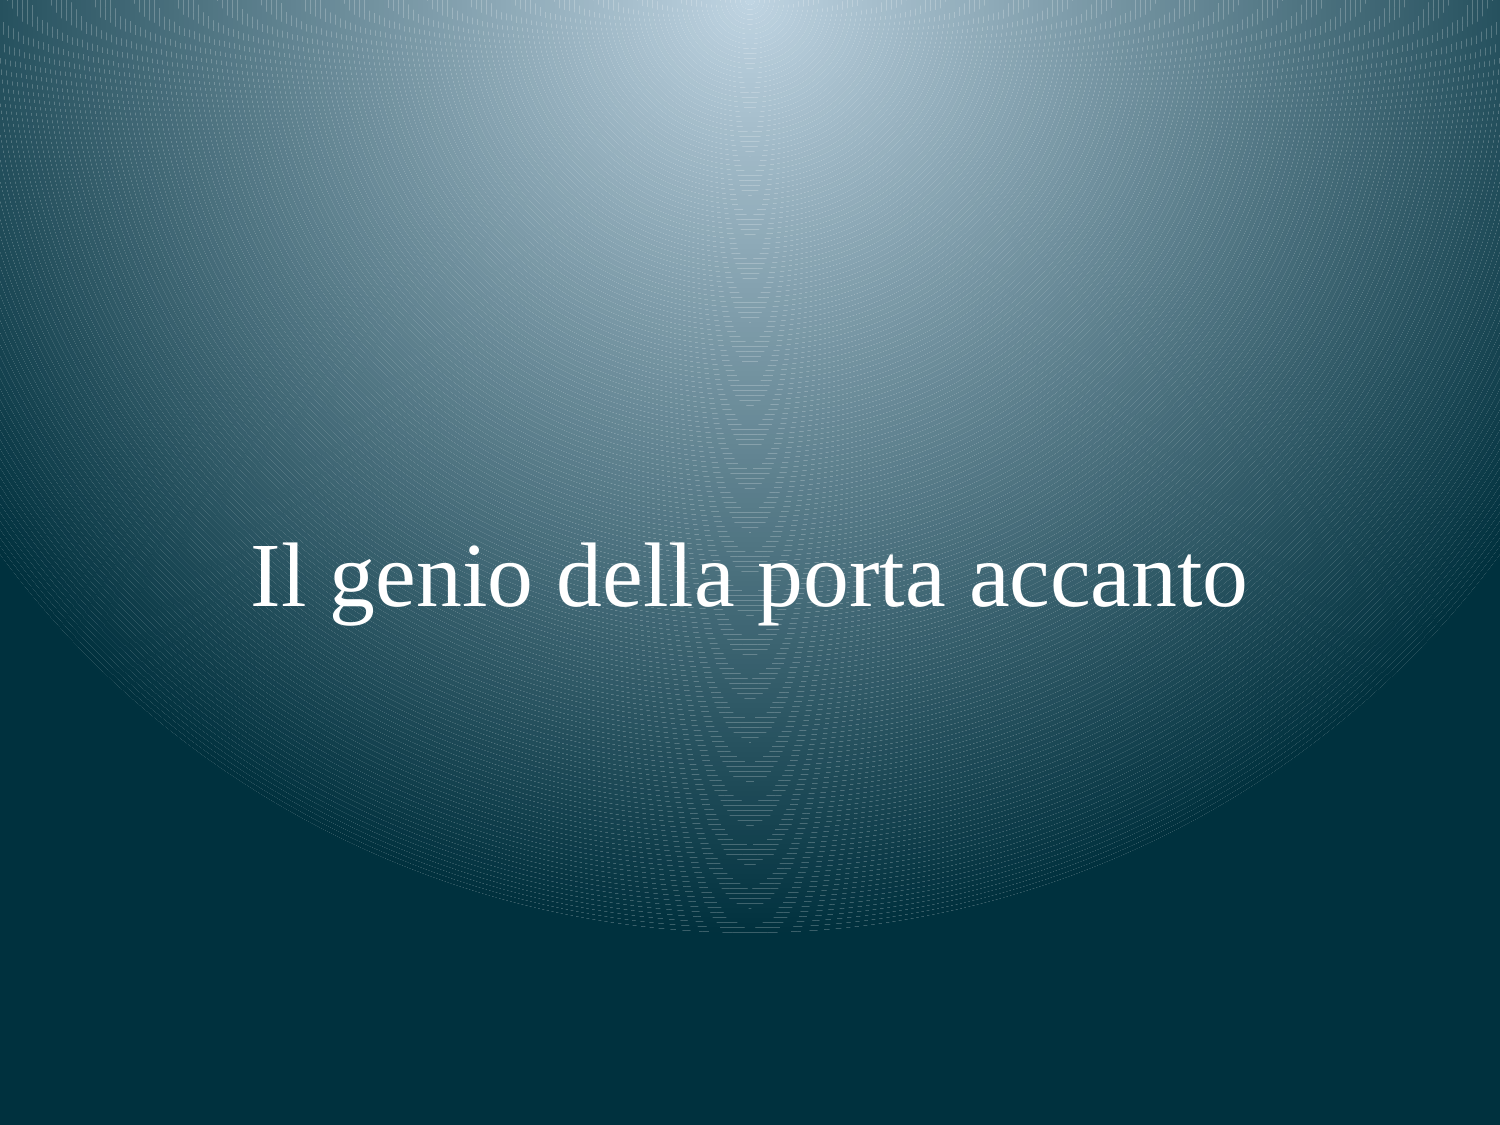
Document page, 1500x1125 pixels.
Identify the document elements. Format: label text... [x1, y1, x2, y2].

title Il genio della porta accanto [76, 45, 1425, 1094]
